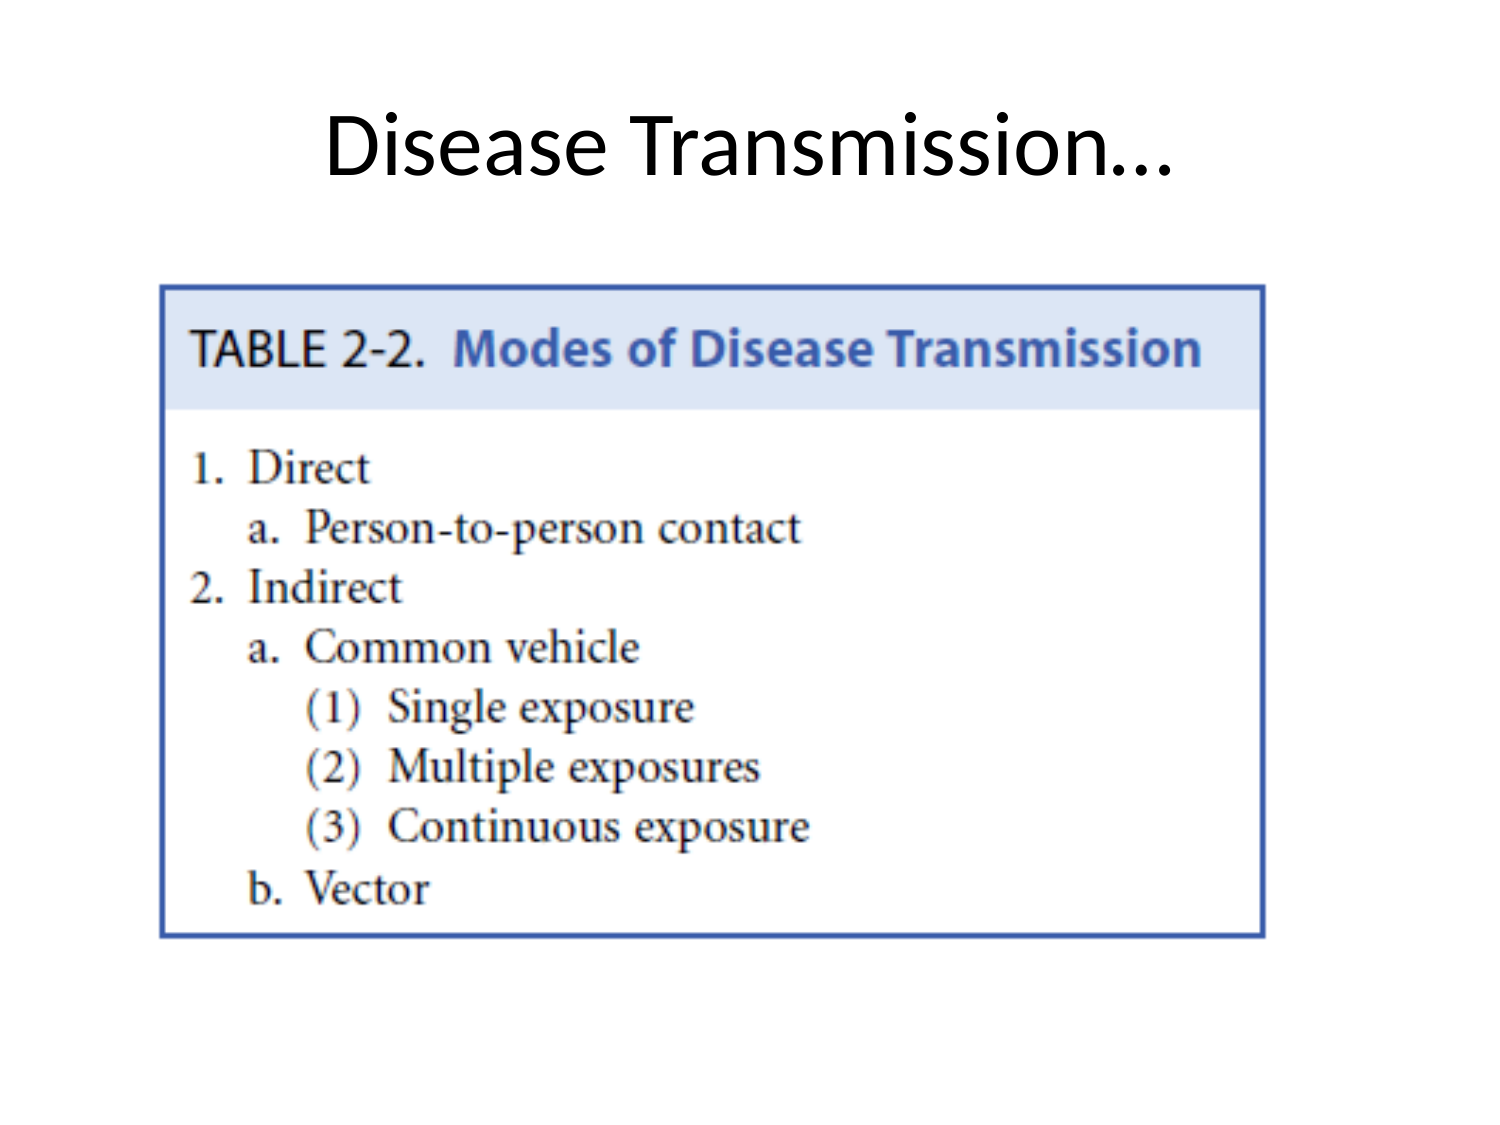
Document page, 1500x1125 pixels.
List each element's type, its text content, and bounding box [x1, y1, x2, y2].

title Disease Transmission… [75, 45, 1425, 233]
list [148, 274, 1276, 948]
